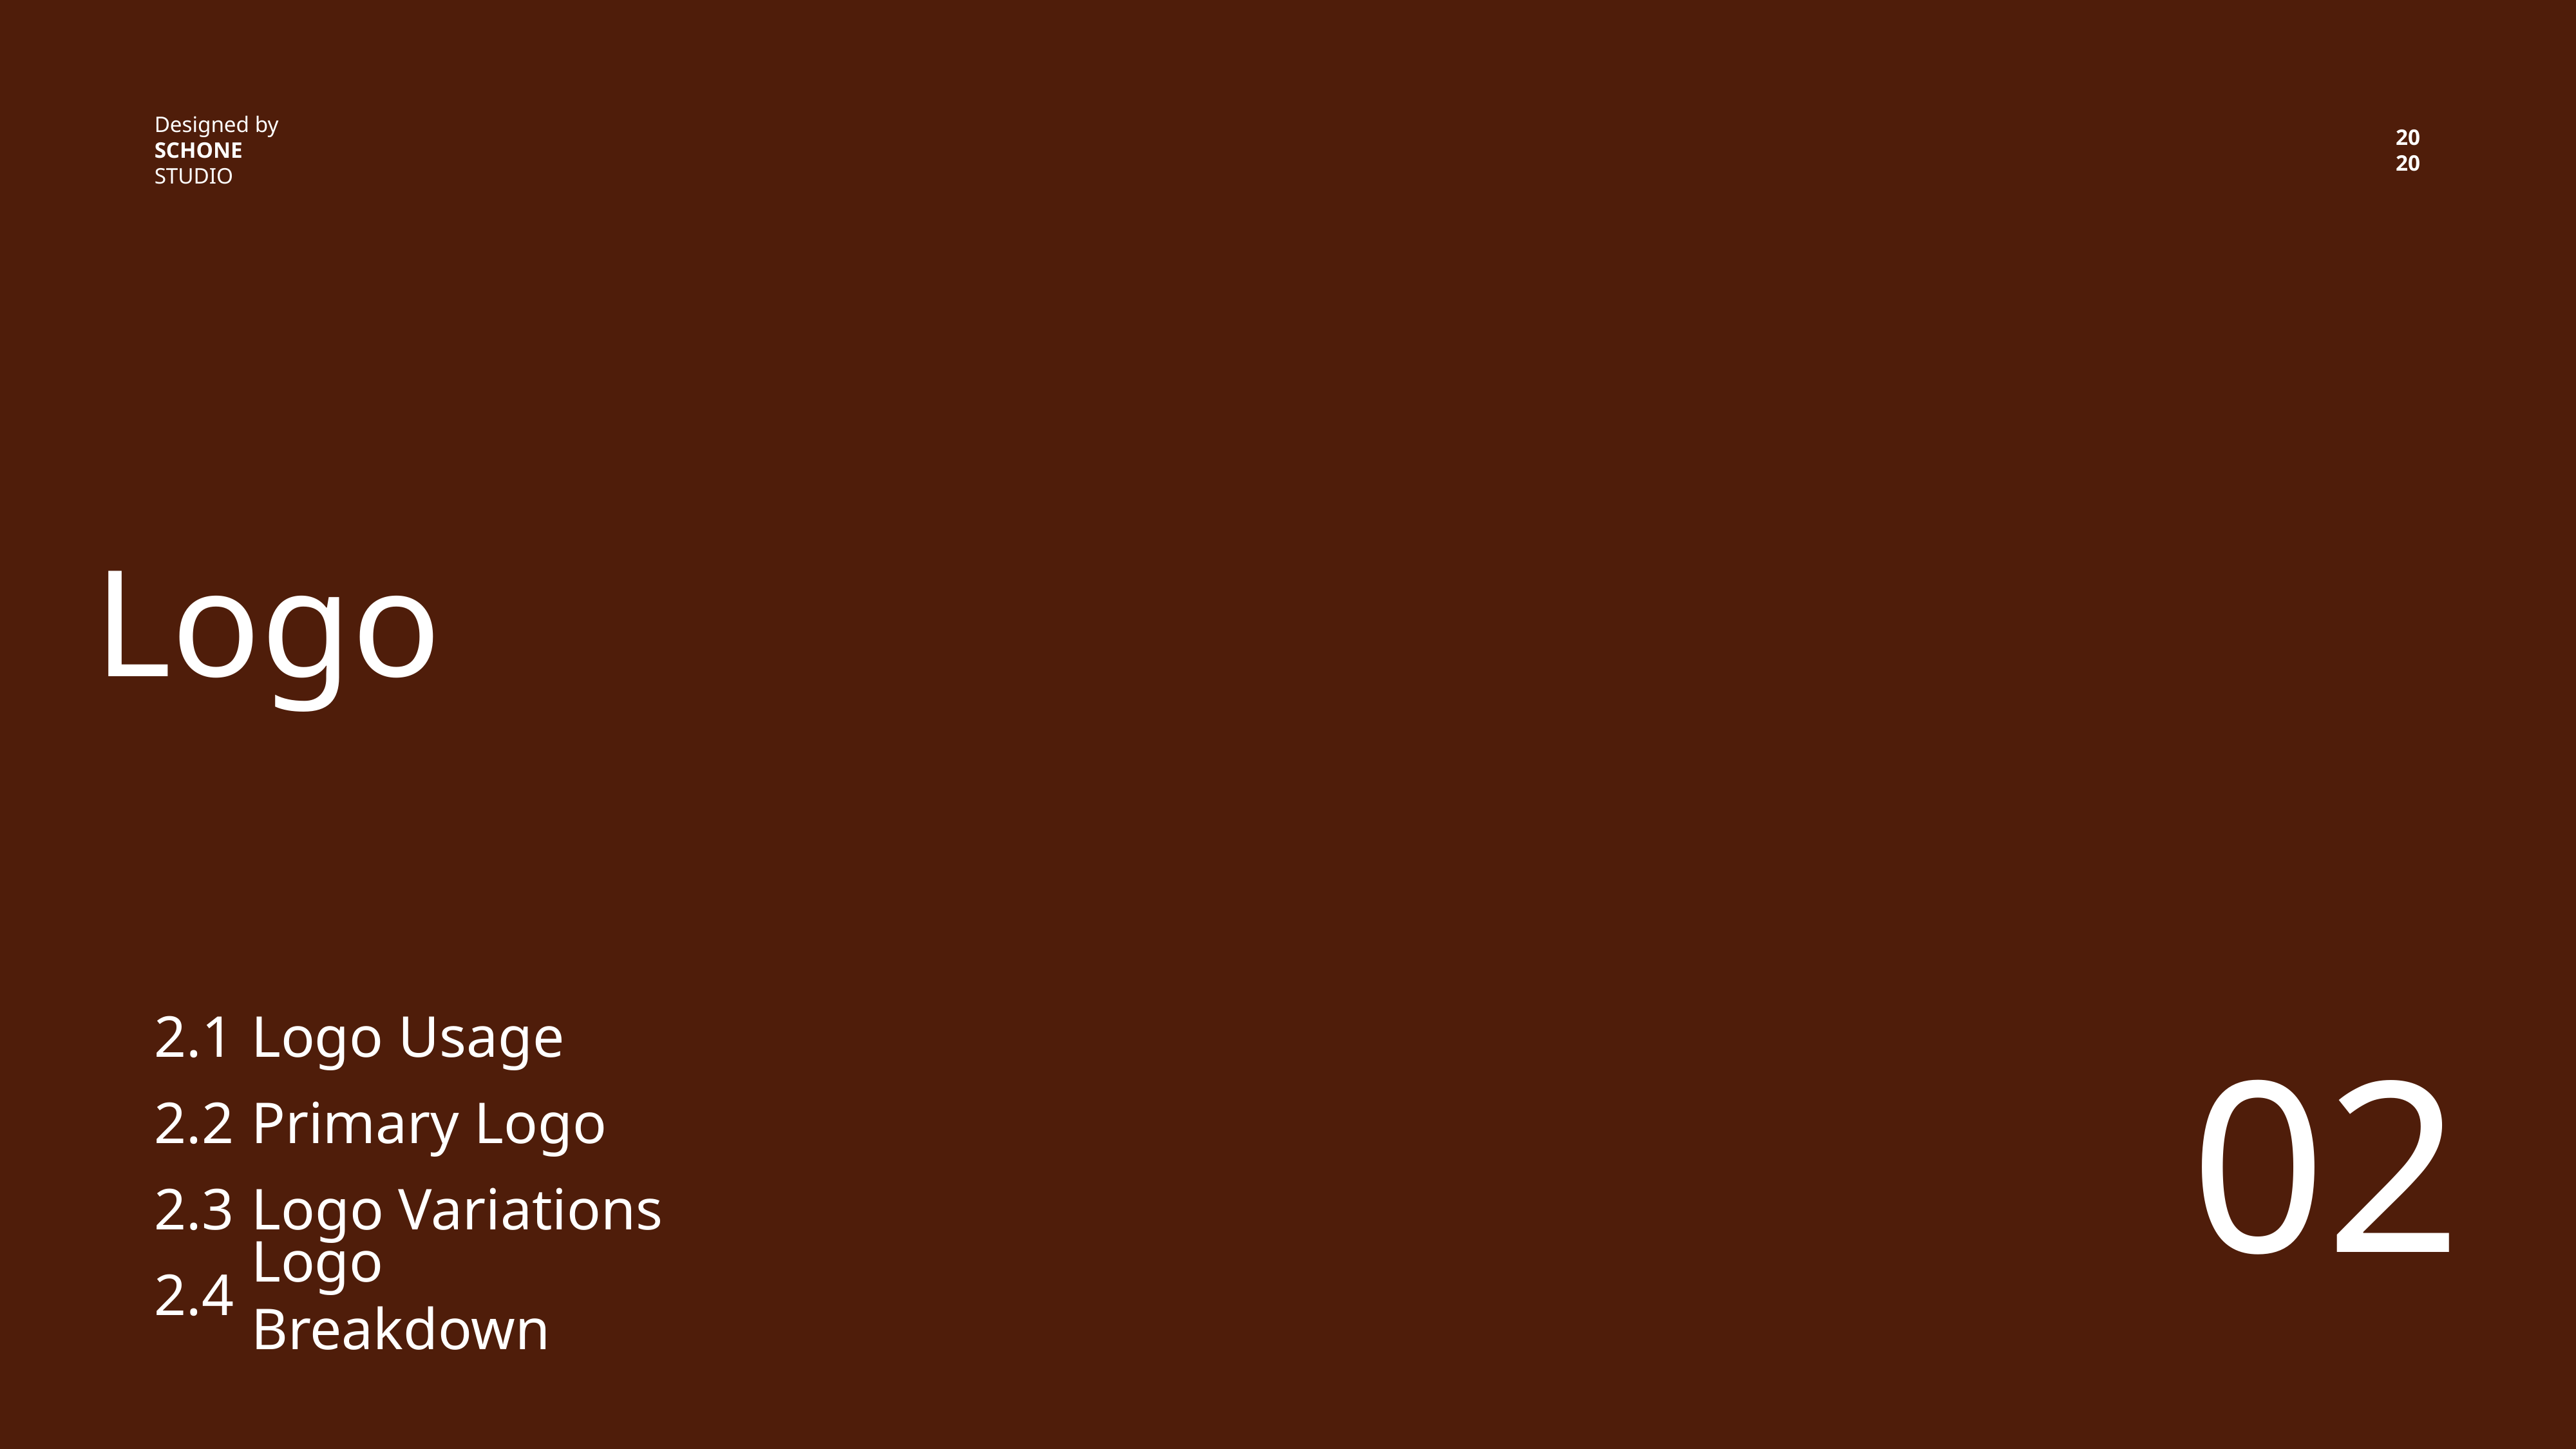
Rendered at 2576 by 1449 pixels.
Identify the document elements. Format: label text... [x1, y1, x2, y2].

list Designed by SCHONE STUDIO [146, 116, 328, 184]
text_box 2.2 [147, 1079, 244, 1162]
text_box Logo [87, 541, 450, 716]
text_box Logo Usage [244, 993, 625, 1076]
text_box 02 [2183, 1062, 2470, 1305]
text_box 2.3 [147, 1165, 244, 1249]
text_box Logo Breakdown [243, 1218, 684, 1368]
text_box Primary Logo [244, 1079, 625, 1162]
list 20 20 [2387, 116, 2430, 184]
text_box 2.1 [147, 993, 244, 1076]
text_box Logo Variations [244, 1165, 757, 1249]
text_box 2.4 [147, 1251, 244, 1335]
